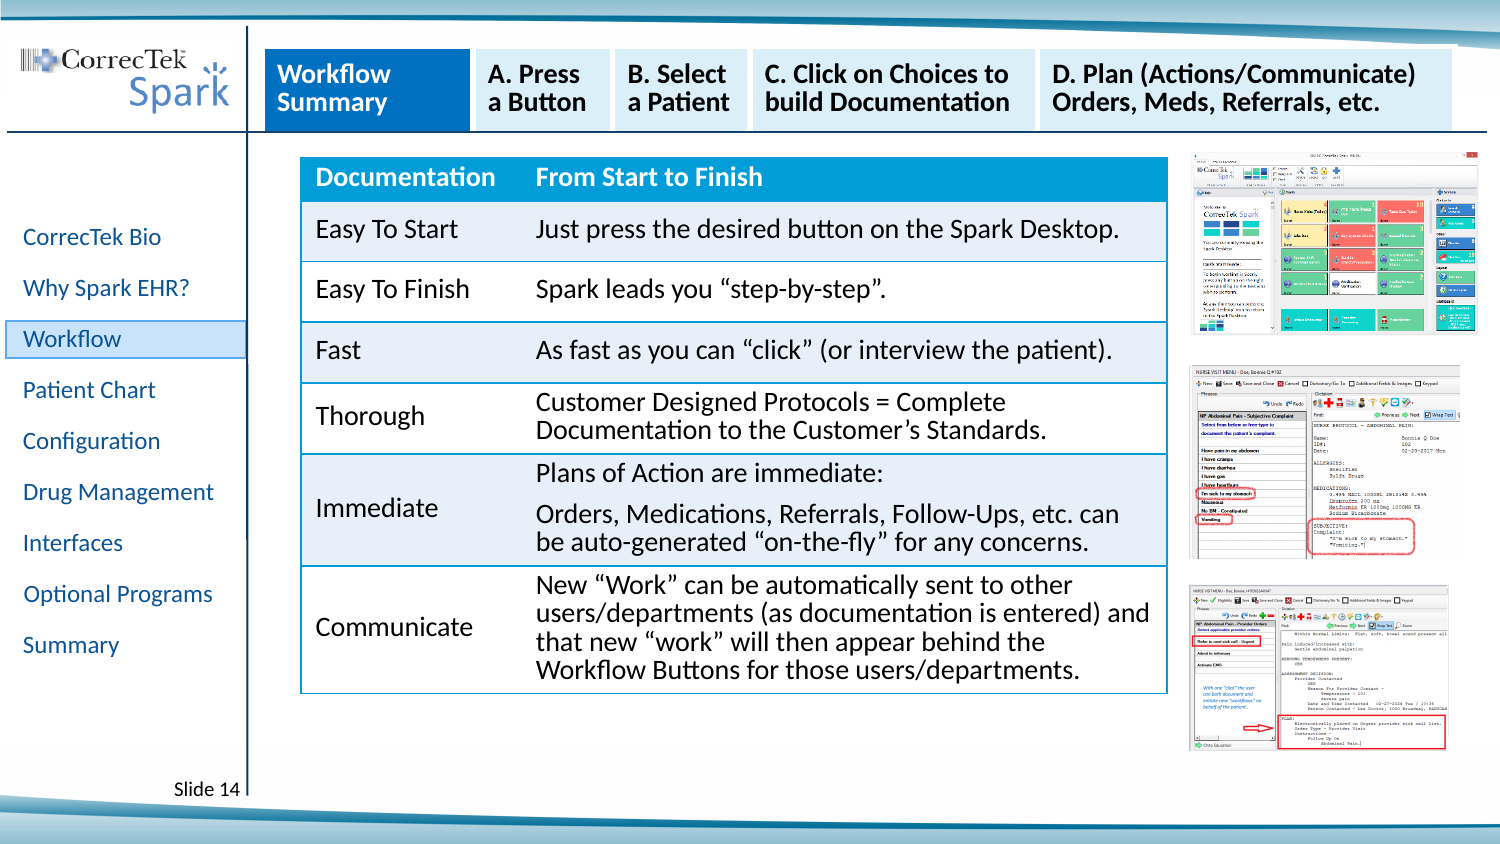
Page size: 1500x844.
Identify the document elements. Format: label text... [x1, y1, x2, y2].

text_box Summary [8, 621, 135, 666]
text_box Drug Management [8, 468, 230, 513]
text_box Optional Programs [8, 570, 229, 615]
table_cell Plans of Action are immediate: Orders, Medications, Referrals, Follow-Ups, etc. can be auto-generated “on-the-fly” for any concerns. [521, 455, 1166, 565]
picture [1191, 152, 1479, 336]
table_cell Just press the desired button on the Spark Desktop. [521, 202, 1166, 261]
text_box Why Spark EHR? [8, 264, 206, 309]
picture [0, 0, 1500, 123]
table_cell Customer Designed Protocols = Complete Documentation to the Customer’s Standards. [521, 384, 1166, 453]
picture [1189, 365, 1460, 559]
table_header Documentation [302, 159, 521, 200]
table_cell Communicate [302, 567, 521, 693]
table_cell Thorough [302, 384, 521, 453]
table_header From Start to Finish [521, 159, 1166, 200]
table_cell Easy To Start [302, 202, 521, 261]
table_header D. Plan (Actions/Communicate) Orders, Meds, Referrals, etc. [1040, 97, 1452, 131]
table_cell As fast as you can “click” (or interview the patient). [521, 323, 1166, 382]
table_cell Spark leads you “step-by-step”. [521, 262, 1166, 321]
table_cell Fast [302, 323, 521, 382]
text_box Configuration [8, 417, 177, 462]
table_header A. Press a Button [476, 97, 610, 131]
table_cell New “Work” can be automatically sent to other users/departments (as documentation is entered) and that new “work” will then appear behind the Workflow Buttons for those users/departments. [521, 567, 1166, 693]
text_box [137, 320, 246, 359]
text_box Interfaces [8, 519, 139, 564]
table_header B. Select a Patient [615, 97, 747, 131]
table_cell Immediate [302, 455, 521, 565]
text_box Workflow [8, 315, 137, 360]
text_box CorrecTek Bio [8, 213, 177, 258]
picture [0, 584, 1500, 844]
table_header Workflow Summary [265, 97, 470, 131]
text_box Patient Chart [8, 366, 172, 411]
table_cell Easy To Finish [302, 262, 521, 321]
table_header C. Click on Choices to build Documentation [753, 97, 1035, 131]
